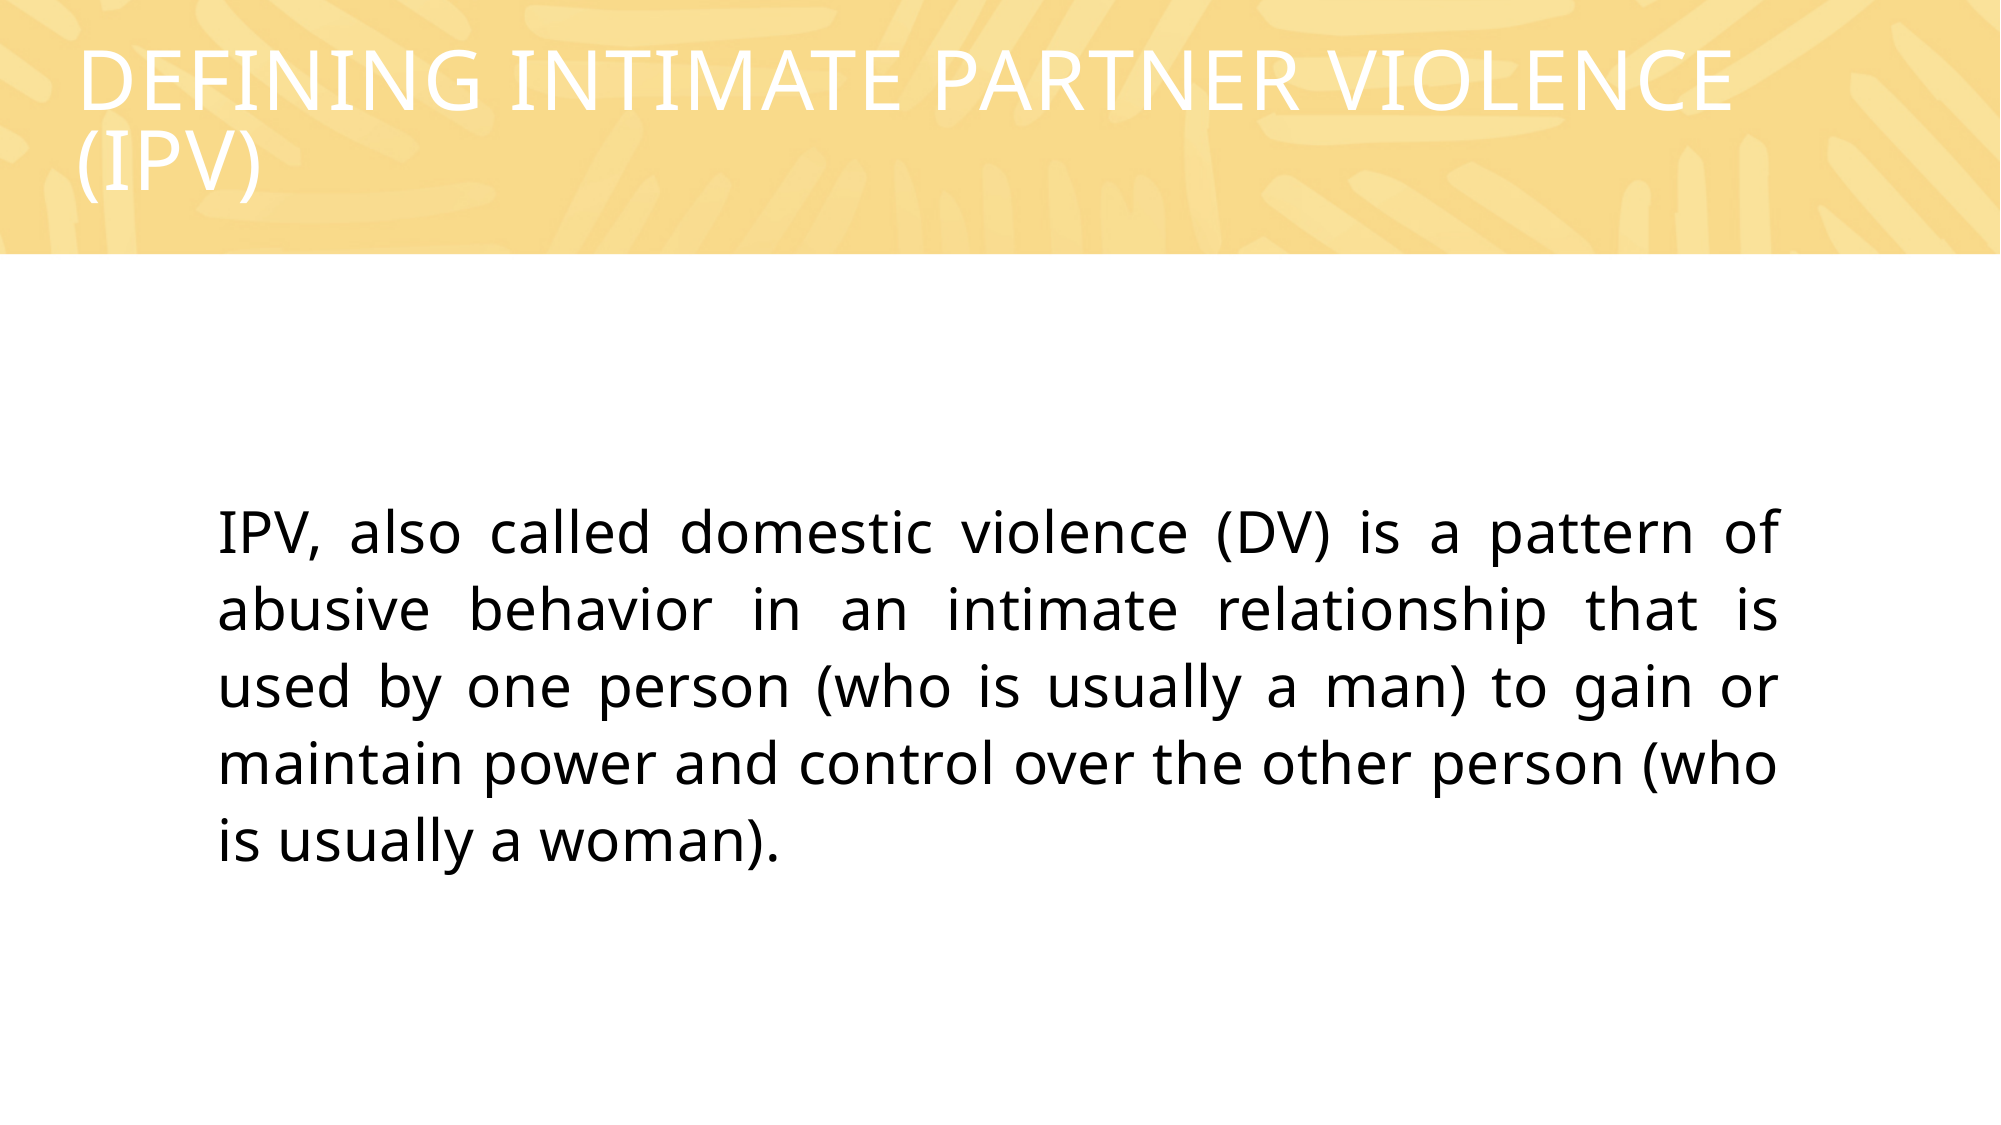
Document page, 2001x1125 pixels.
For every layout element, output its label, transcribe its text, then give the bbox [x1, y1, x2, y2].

list IPV, also called domestic violence (DV) is a pattern of abusive behavior in an intimate relationship that is used by one person (who is usually a man) to gain or maintain power and control over the other person (who is usually a woman). [195, 480, 1791, 769]
title Defining intimate partner violence (Ipv) [61, 33, 1938, 220]
picture [0, 0, 2000, 1125]
